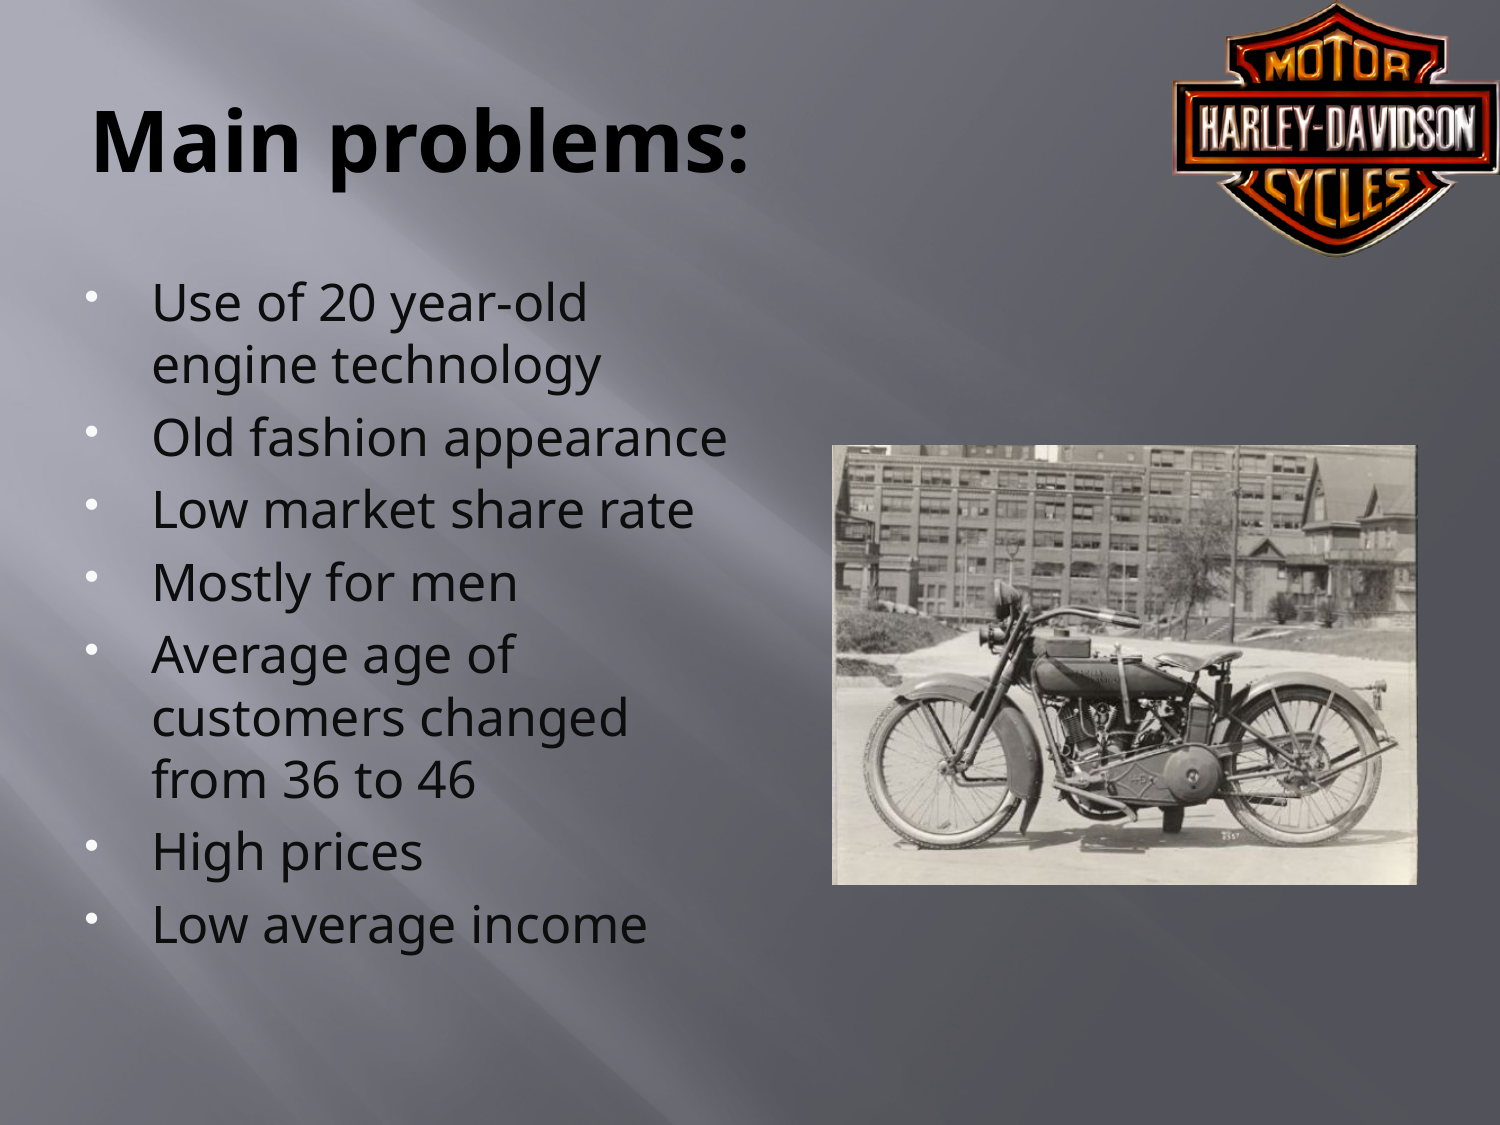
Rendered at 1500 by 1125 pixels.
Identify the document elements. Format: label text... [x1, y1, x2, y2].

title Main problems: [75, 45, 1172, 233]
picture [831, 445, 1419, 886]
picture [1172, 0, 1500, 258]
list Use of 20 year-old engine technology Old fashion appearance Low market share rate Mostly for men Average age of customers changed from 36 to 46 High prices Low average income [49, 262, 751, 1001]
